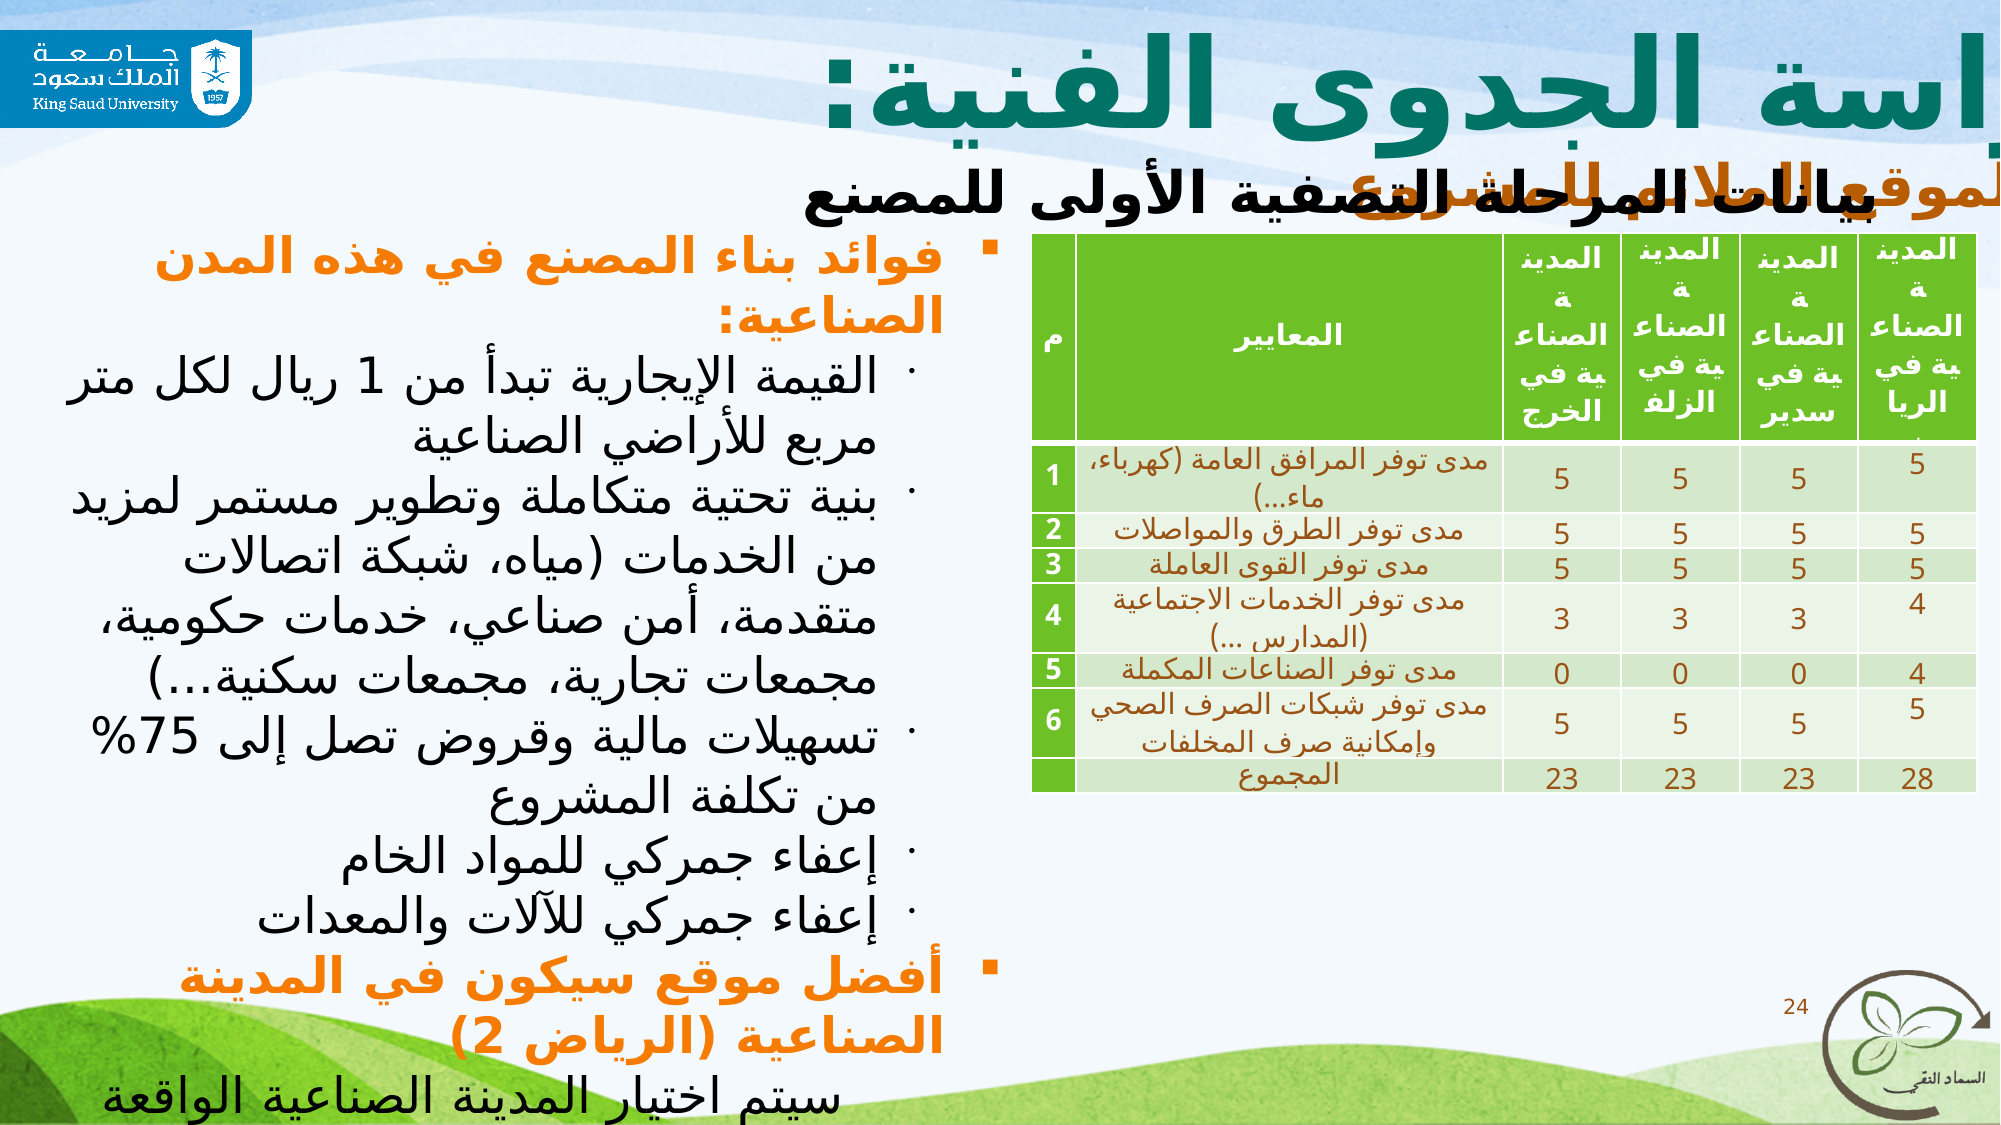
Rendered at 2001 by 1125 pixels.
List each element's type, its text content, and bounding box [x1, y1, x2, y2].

table_cell 5 [1504, 689, 1620, 757]
table_cell 5 [1504, 514, 1620, 547]
table_cell 5 [1741, 549, 1857, 582]
table_cell 5 [1741, 446, 1857, 512]
table_header المعايير [1077, 234, 1502, 440]
table_cell 5 [1504, 446, 1620, 512]
table_cell [1032, 759, 1075, 792]
table_cell 5 [1622, 549, 1739, 582]
table_header المدينة الصناعية في الرياض [1859, 234, 1976, 440]
table_header المدينة الصناعية في الخرج [1504, 234, 1620, 440]
table_header المدينة الصناعية في سدير [1741, 234, 1857, 440]
table_cell مدى توفر الصناعات المكملة [1077, 654, 1502, 687]
table_cell مدى توفر شبكات الصرف الصحي وإمكانية صرف المخلفات [1077, 689, 1502, 757]
slide_number 24 [1699, 987, 1816, 1025]
table_cell 23 [1741, 759, 1857, 792]
table_cell 23 [1504, 759, 1620, 792]
text_box بيانات المرحلة التصفية الأولى للمصنع [787, 147, 2000, 233]
picture [55, 75, 60, 86]
table_cell 3 [1741, 584, 1857, 652]
table_cell 6 [1032, 689, 1075, 757]
table_cell 2 [1032, 514, 1075, 547]
table_cell 3 [1032, 549, 1075, 582]
table_cell 28 [1859, 759, 1976, 792]
text_box فوائد بناء المصنع في هذه المدن الصناعية: القيمة الإيجارية تبدأ من 1 ريال لكل متر مربع للأراضي الصناعية بنية تحتية متكاملة وتطوير مستمر لمزيد من الخدمات (مياه، شبكة اتصالات متقدمة، أمن صناعي، خدمات حكومية، مجمعات تجارية، مجمعات سكنية...) تسهيلات مالية وقروض تصل إلى 75% من تكلفة المشروع إعفاء جمركي للمواد الخام إعفاء جمركي للآلات والمعدات أفضل موقع سيكون في المدينة الصناعية (الرياض 2) سيتم اختيار المدينة الصناعية الواقعة في الرياض2 وذلك لتوفر المواد الخام في المدينة الصناعية نفسها، وبالتالي انخفاض تكاليف النقل، ولقرب منافذ التوزيع المدينة الصناعية. [16, 215, 1017, 1125]
table_cell مدى توفر الخدمات الاجتماعية (المدارس ...) [1077, 584, 1502, 652]
table_cell 5 [1859, 689, 1976, 757]
text_box اختيار الموقع الملائم للمشروع [1333, 140, 2000, 147]
picture [0, 0, 800, 1125]
table_cell مدى توفر القوى العاملة [1077, 549, 1502, 582]
table_cell 23 [1622, 759, 1739, 792]
table_cell 5 [1032, 654, 1075, 687]
table_cell 5 [1504, 549, 1620, 582]
table_cell 5 [1622, 514, 1739, 547]
table_cell 5 [1859, 549, 1976, 582]
table_cell 5 [1622, 446, 1739, 512]
table_cell 5 [1622, 689, 1739, 757]
table_cell 3 [1504, 584, 1620, 652]
picture [192, 41, 239, 115]
table_cell 4 [1859, 584, 1976, 652]
table_cell 4 [1859, 654, 1976, 687]
table_cell 4 [1032, 584, 1075, 652]
table_cell 5 [1859, 514, 1976, 547]
table_cell 1 [1032, 446, 1075, 512]
table_cell 0 [1741, 654, 1857, 687]
table_header المدينة الصناعية في الزلفي [1622, 234, 1739, 440]
table_cell 5 [1741, 689, 1857, 757]
table_cell المجموع [1077, 759, 1502, 792]
table_cell 3 [1622, 584, 1739, 652]
table_cell 0 [1504, 654, 1620, 687]
picture [1017, 0, 2001, 1125]
text_box ثالثا دراسة الجدوى الفنية: [800, 0, 2000, 147]
table_cell 0 [1622, 654, 1739, 687]
table_cell مدى توفر المرافق العامة (كهرباء، ماء...) [1077, 446, 1502, 512]
table_header م [1032, 234, 1075, 440]
table_cell مدى توفر الطرق والمواصلات [1077, 514, 1502, 547]
table_cell 5 [1859, 446, 1976, 512]
table_cell 5 [1741, 514, 1857, 547]
